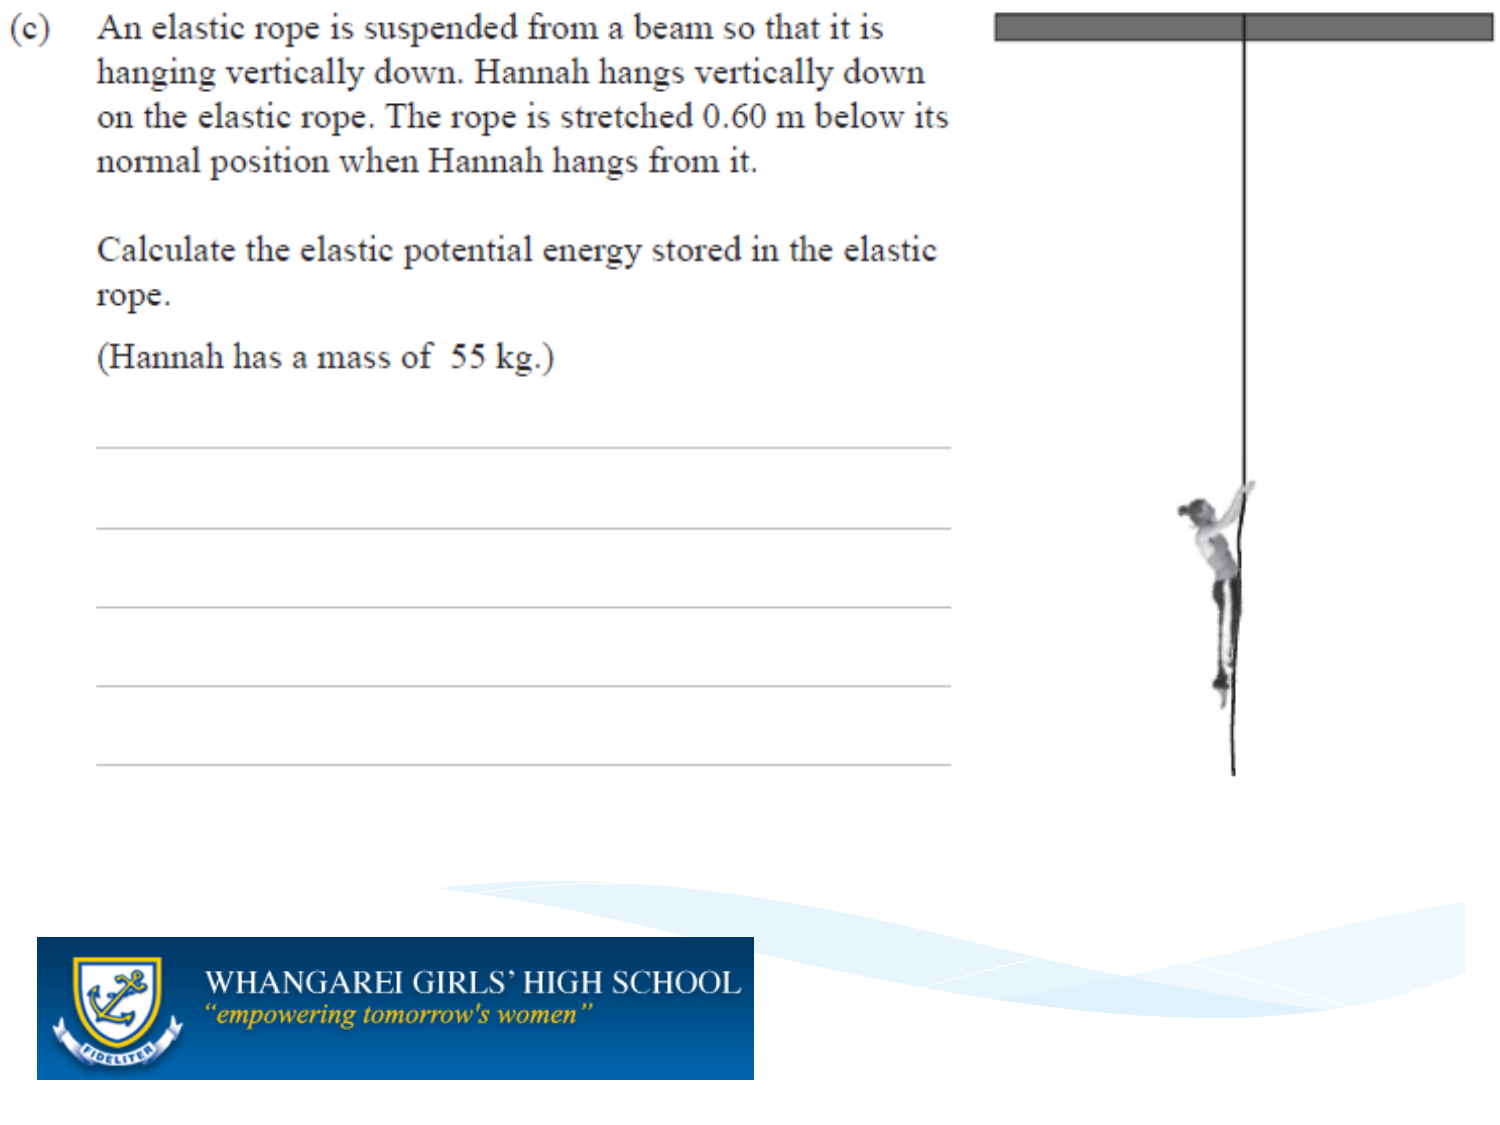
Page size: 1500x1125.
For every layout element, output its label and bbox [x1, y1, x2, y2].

picture [0, 0, 1500, 813]
picture [37, 937, 754, 1080]
